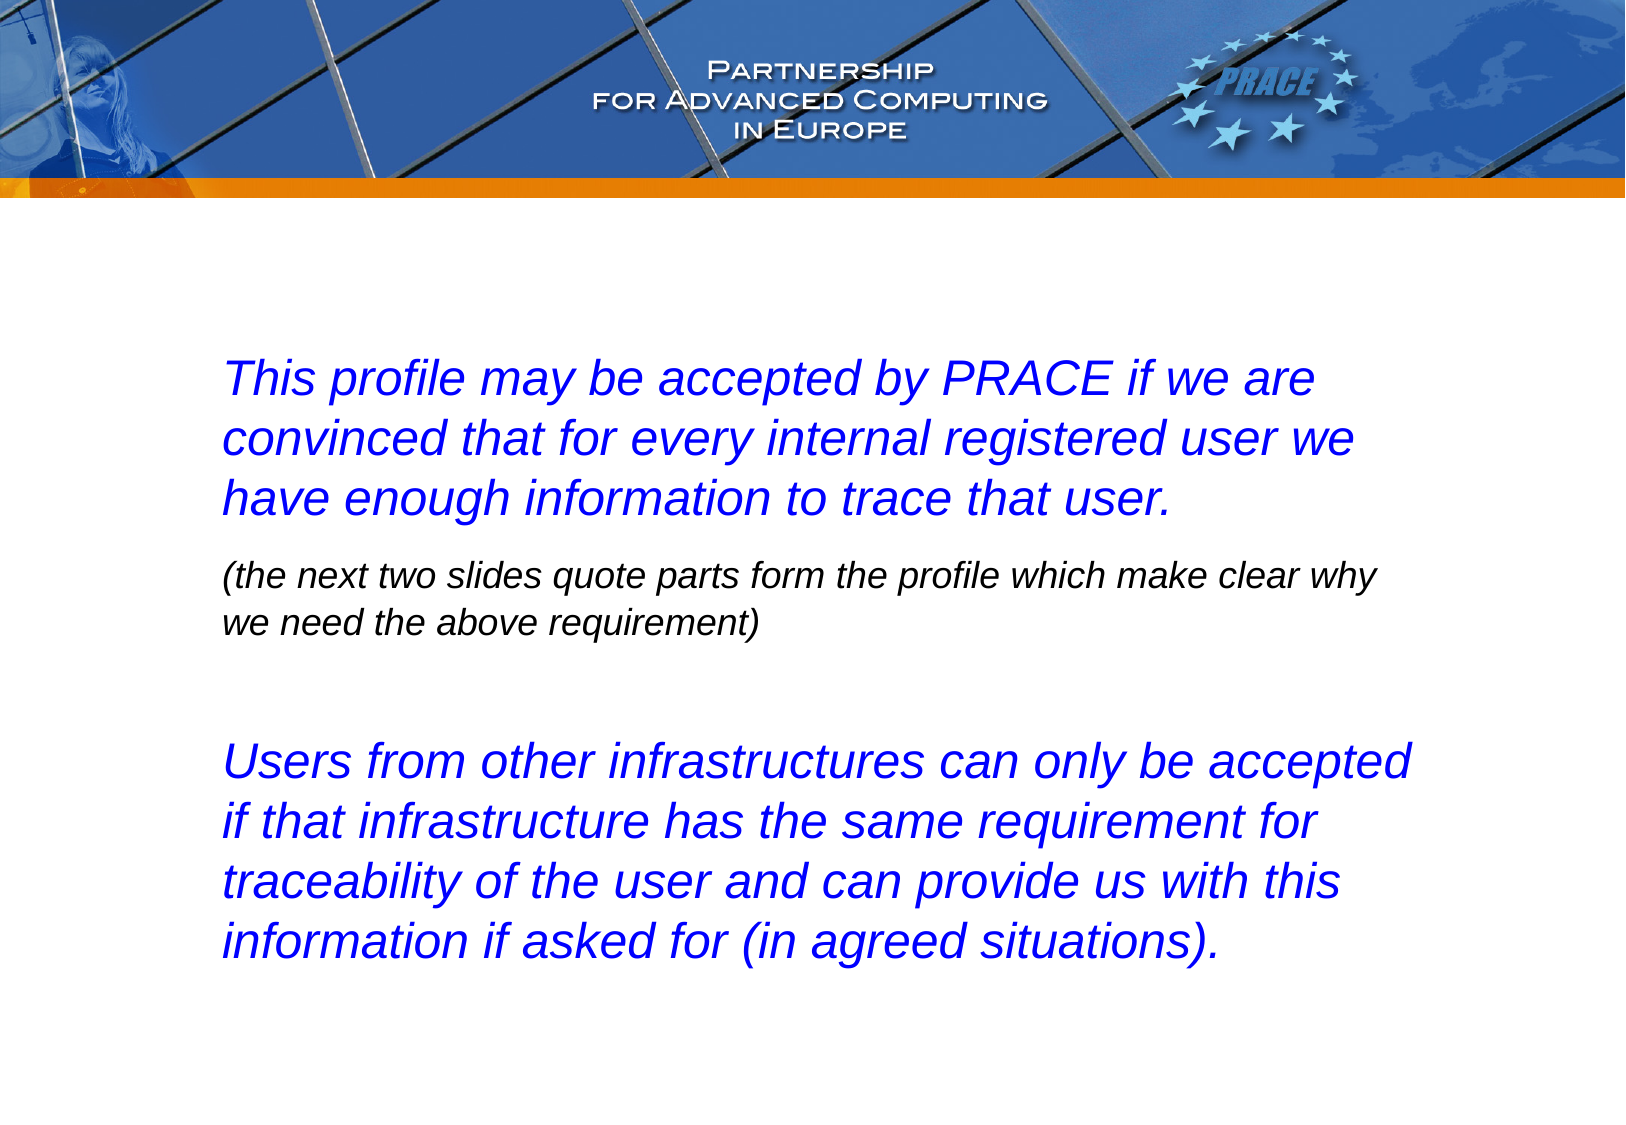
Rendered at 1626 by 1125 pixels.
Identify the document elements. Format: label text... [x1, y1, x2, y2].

list This profile may be accepted by PRACE if we are convinced that for every internal registered user we have enough information to trace that user. (the next two slides quote parts form the profile which make clear why we need the above requirement) Users from other infrastructures can only be accepted if that infrastructure has the same requirement for traceability of the user and can provide us with this information if asked for (in agreed situations). [150, 337, 1448, 1011]
picture [0, 0, 1625, 198]
